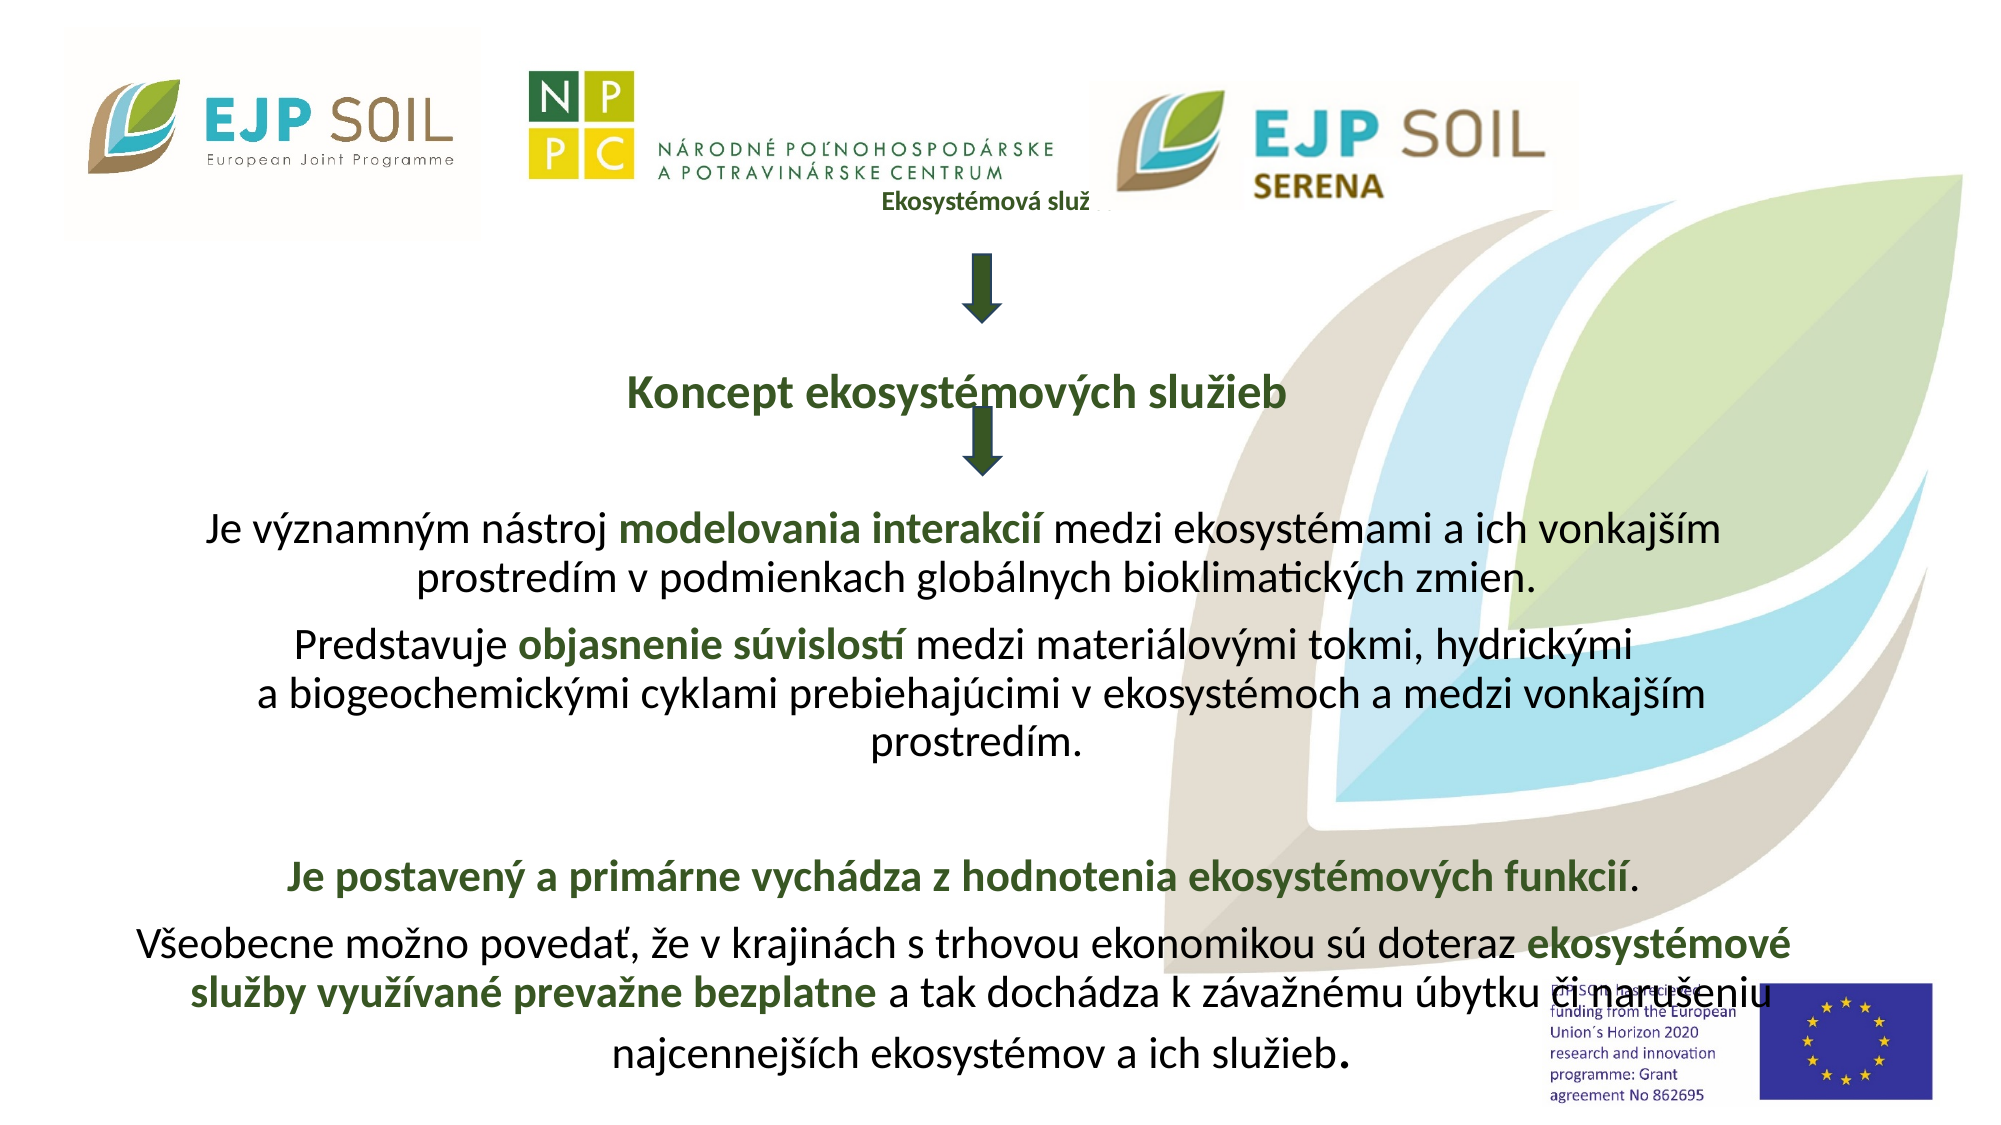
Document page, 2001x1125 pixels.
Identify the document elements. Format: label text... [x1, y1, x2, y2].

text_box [63, 27, 1062, 241]
title Ekosystémová služba [137, 59, 1863, 278]
picture [1089, 81, 2000, 1107]
list Koncept ekosystémových služieb Je významným nástroj modelovania interakcií medzi ekosystémami a ich vonkajším prostredím v podmienkach globálnych bioklimatických zmien. Predstavuje objasnenie súvislostí medzi materiálovými tokmi, hydrickými a biogeochemickými cyklami prebiehajúcimi v ekosystémoch a medzi vonkajším prostredím. Je postavený a primárne vychádza z hodnotenia ekosystémových funkcií. Všeobecne možno povedať, že v krajinách s trhovou ekonomikou sú doteraz ekosystémové služby využívané prevažne bezplatne a tak dochádza k závažnému úbytku či narušeniu najcennejších ekosystémov a ich služieb. [101, 358, 1542, 1094]
text_box [961, 253, 1003, 324]
text_box [961, 406, 1004, 477]
